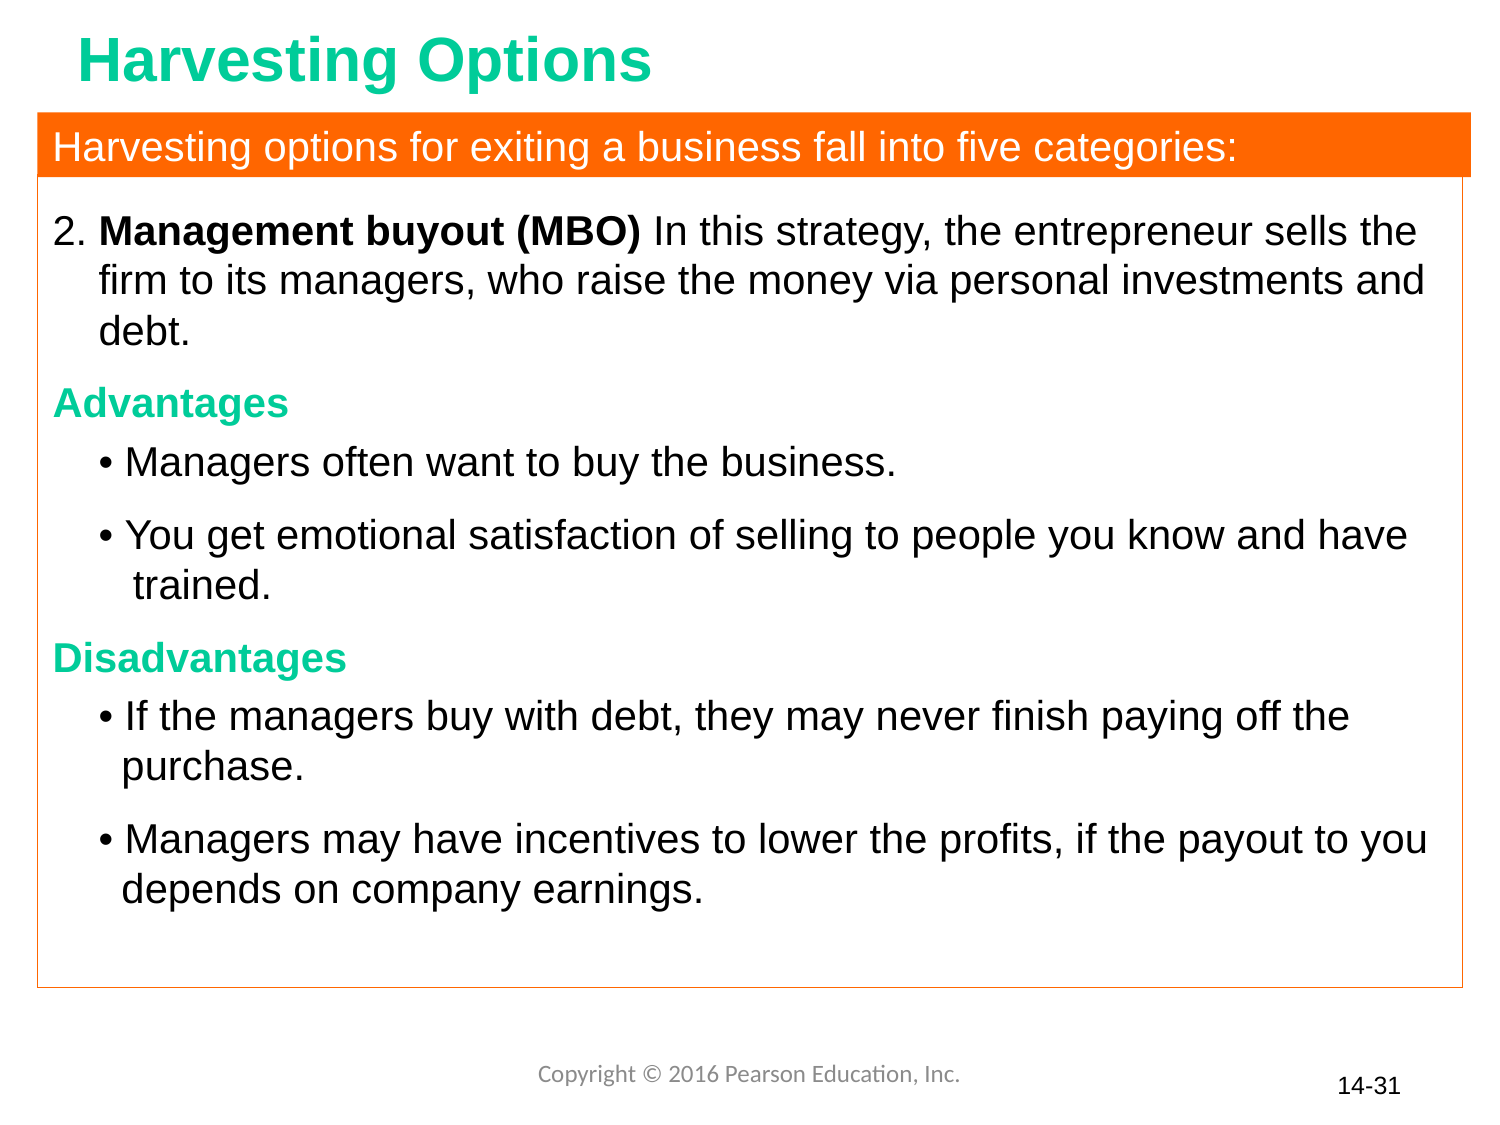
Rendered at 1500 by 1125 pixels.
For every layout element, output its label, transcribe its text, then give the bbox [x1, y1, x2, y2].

text_box Harvesting options for exiting a business fall into five categories: [37, 112, 1471, 178]
title Harvesting Options [62, 0, 1413, 150]
list 2. Management buyout (MBO) In this strategy, the entrepreneur sells the firm to its managers, who raise the money via personal investments and debt. Advantages • Managers often want to buy the business. • You get emotional satisfaction of selling to people you know and have trained. Disadvantages • If the managers buy with debt, they may never finish paying off the purchase. • Managers may have incentives to lower the profits, if the payout to you depends on company earnings. [37, 178, 1463, 988]
footer Copyright © 2016 Pearson Education, Inc. [512, 1042, 988, 1103]
